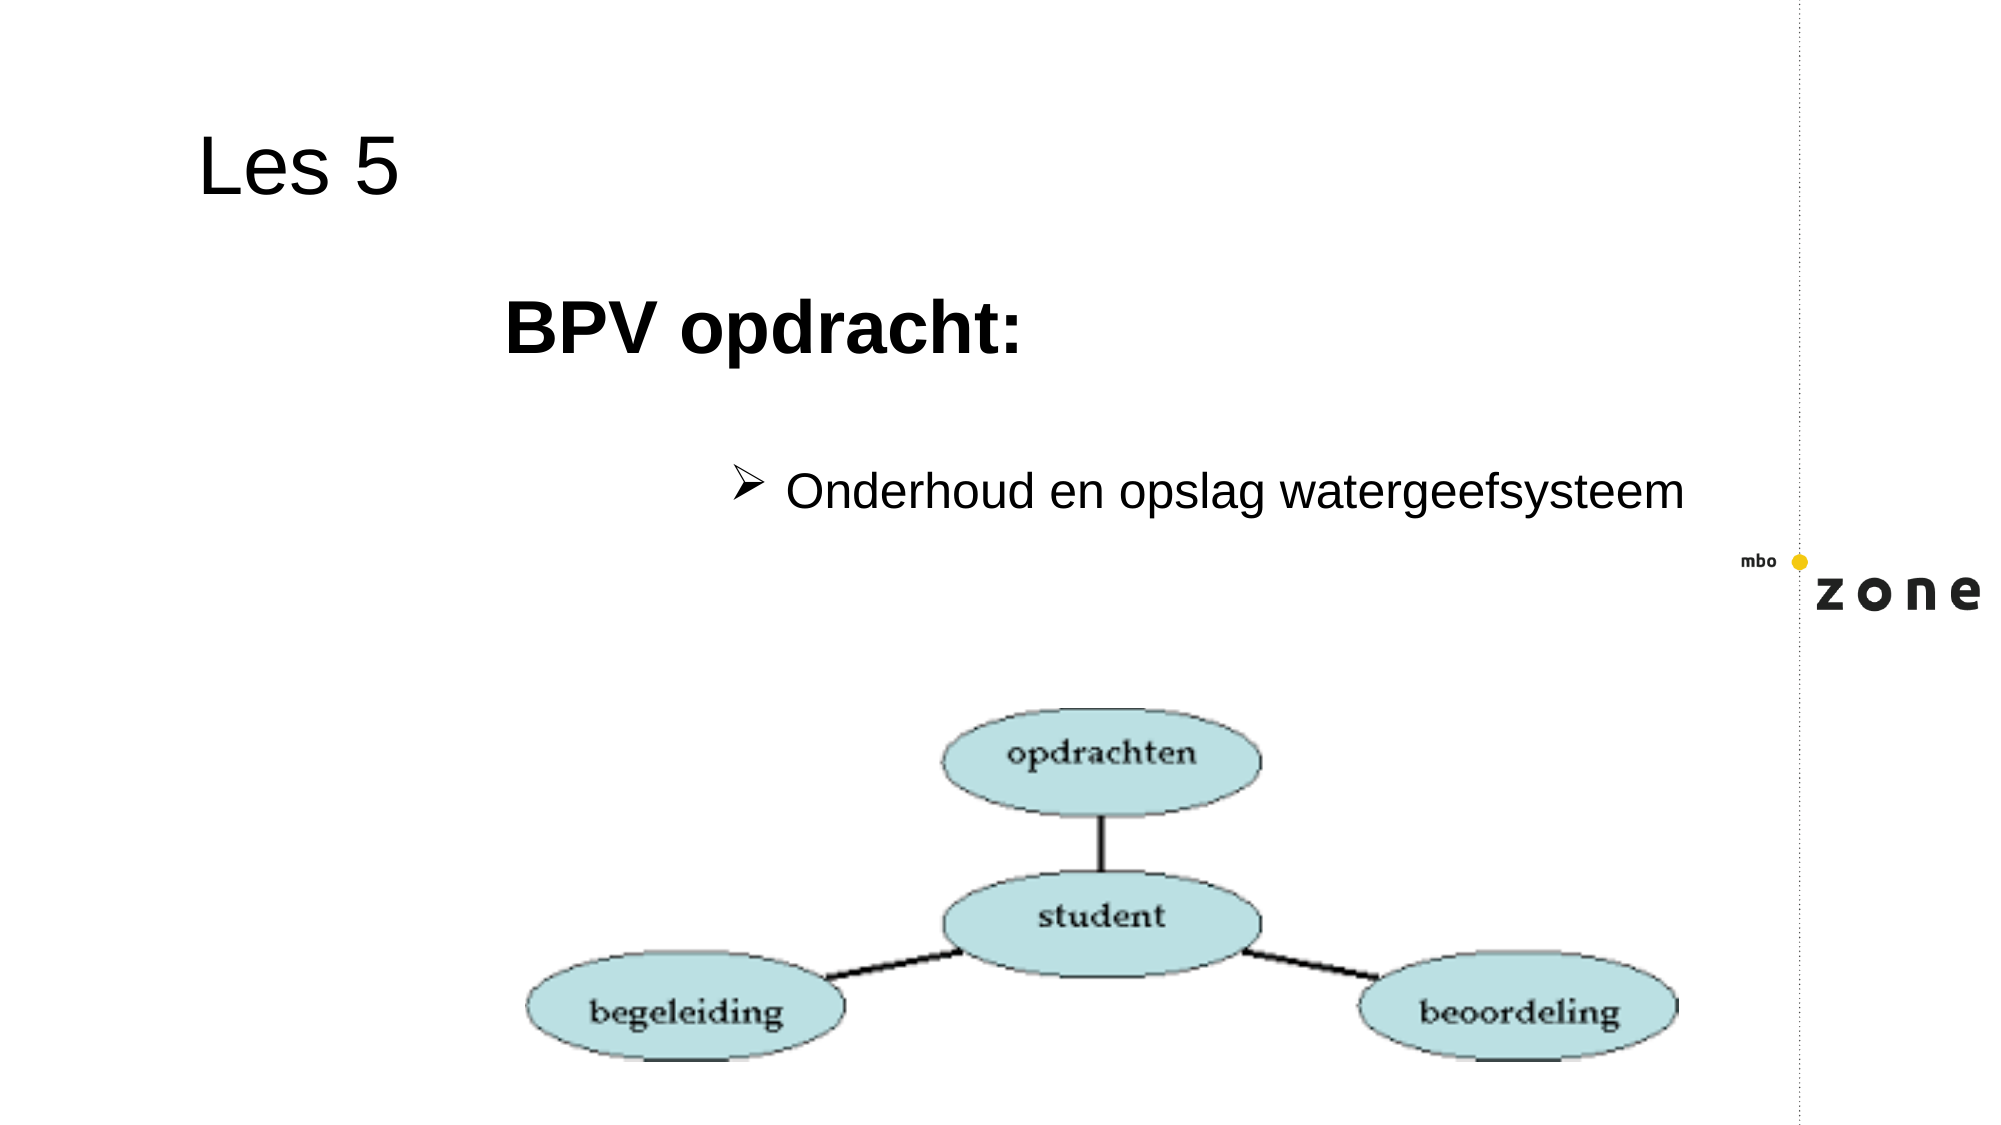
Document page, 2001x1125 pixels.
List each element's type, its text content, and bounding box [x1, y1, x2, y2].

text_box Les 5 [182, 104, 416, 219]
text_box BPV opdracht: Onderhoud en opslag watergeefsysteem [489, 270, 1869, 526]
picture [525, 0, 2001, 1125]
